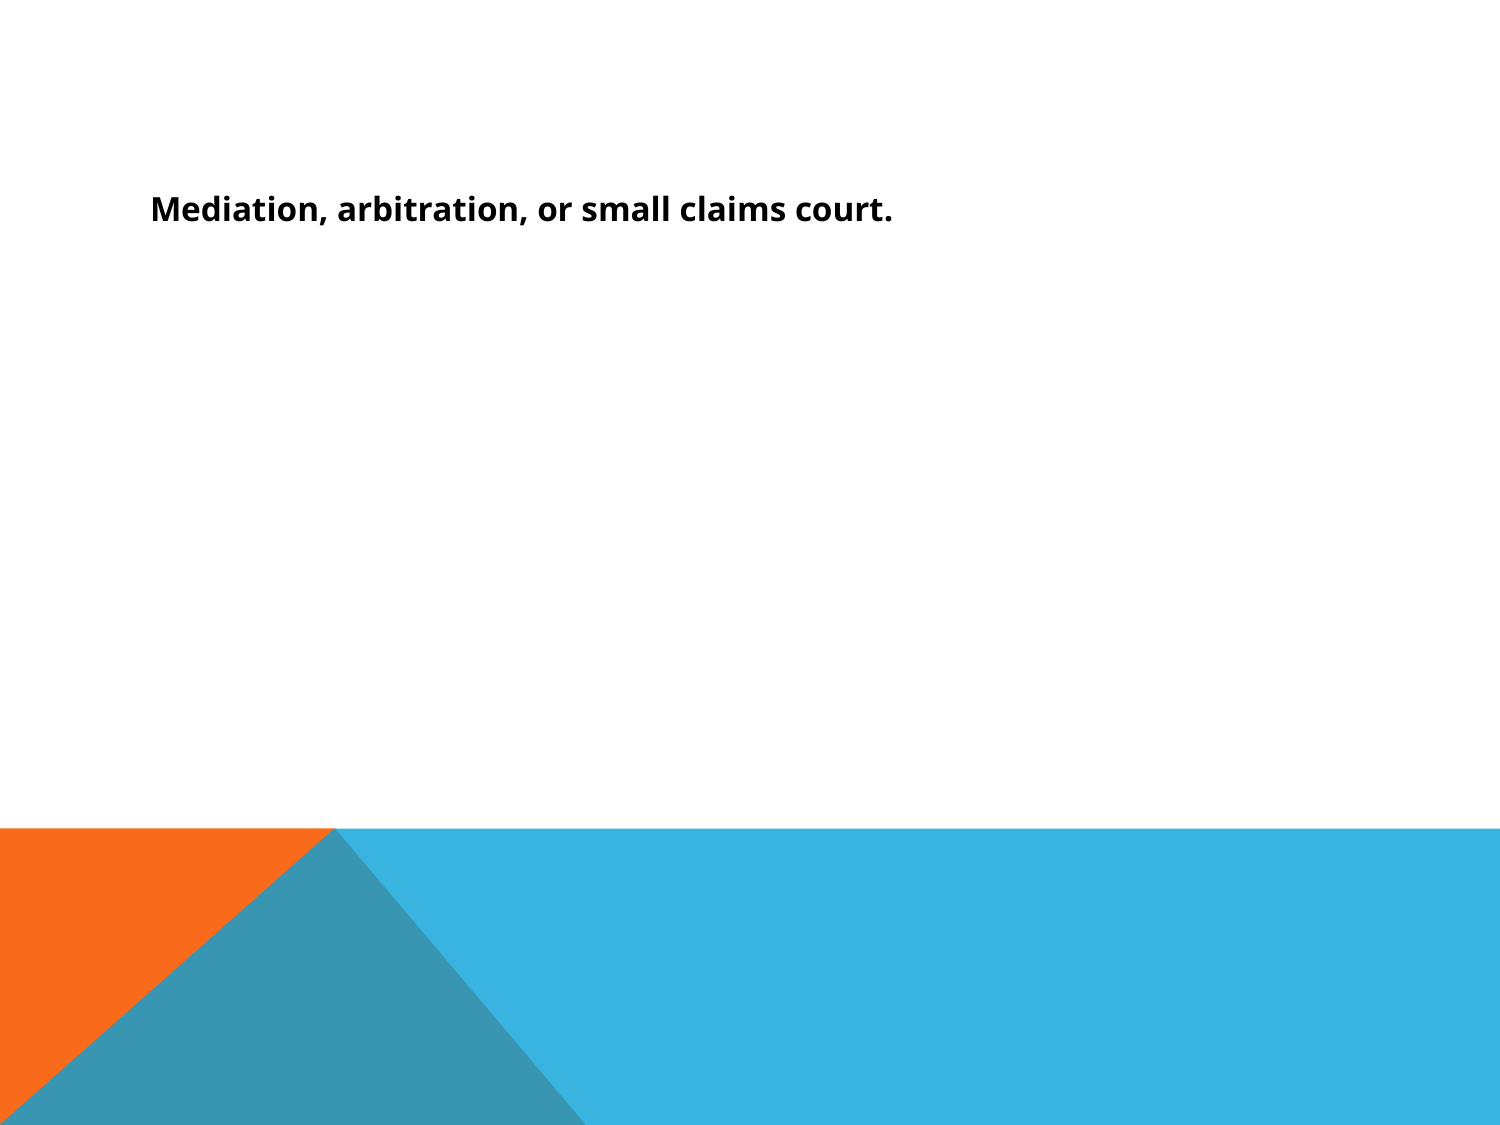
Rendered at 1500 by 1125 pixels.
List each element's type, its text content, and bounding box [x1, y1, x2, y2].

list Mediation, arbitration, or small claims court. [135, 180, 1369, 768]
